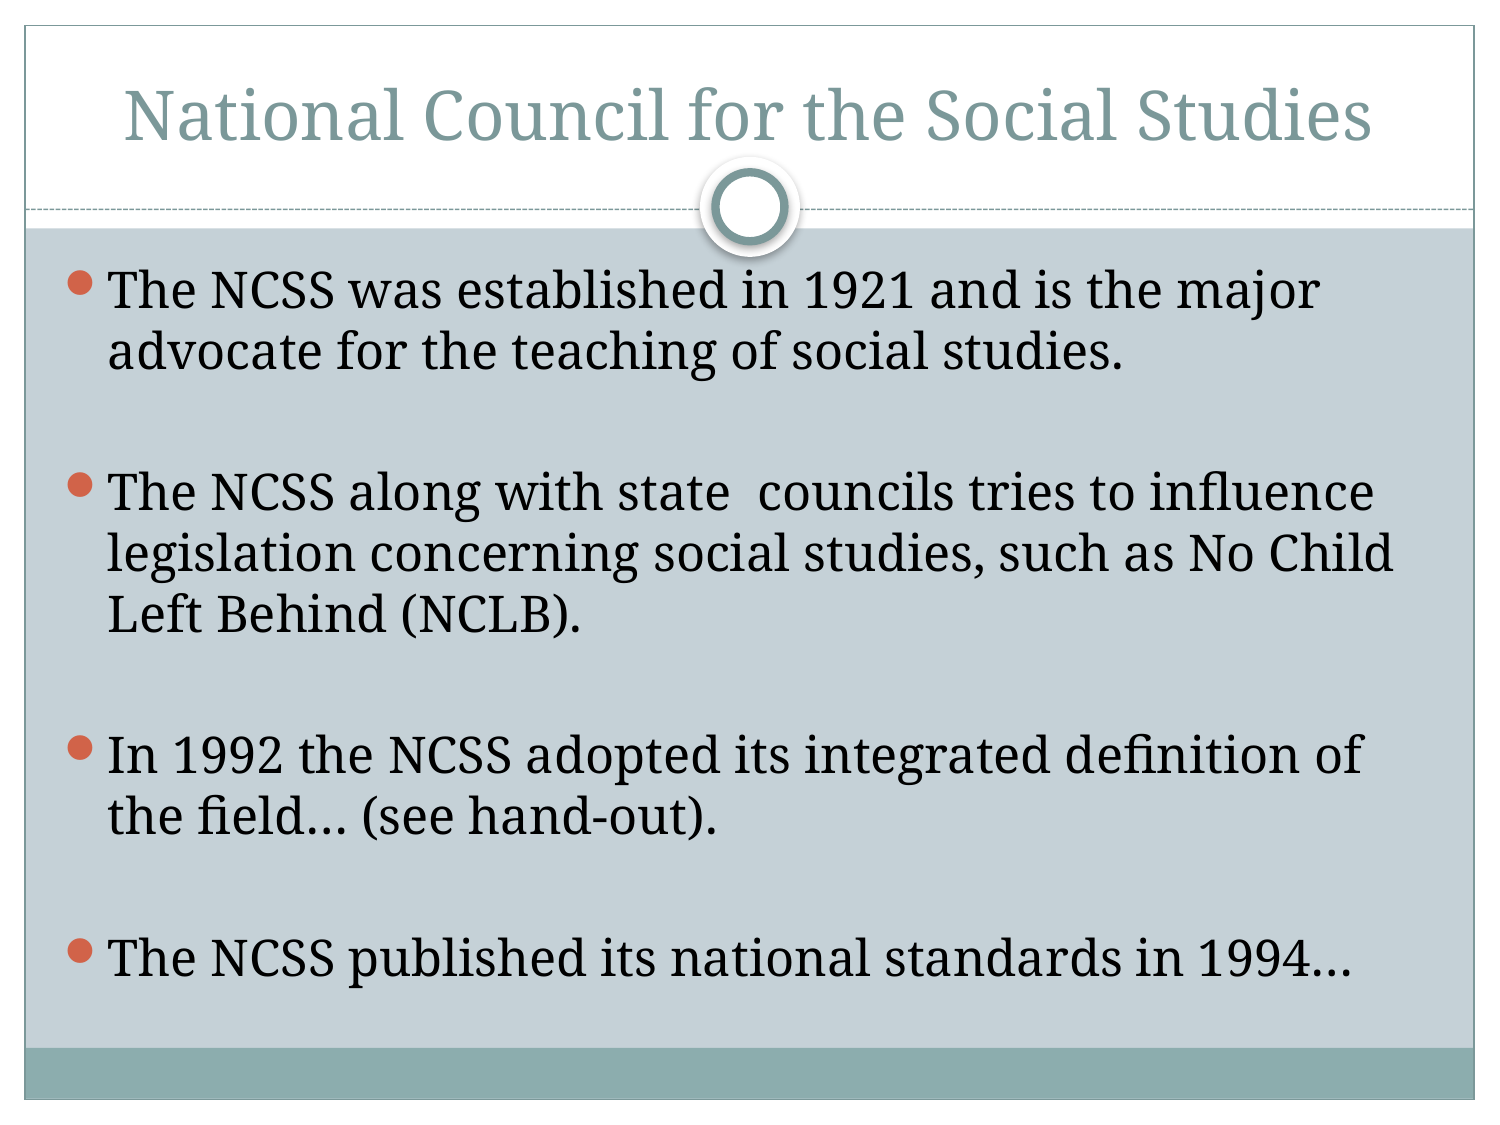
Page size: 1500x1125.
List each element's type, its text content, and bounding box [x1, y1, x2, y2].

list The NCSS was established in 1921 and is the major advocate for the teaching of social studies. The NCSS along with state councils tries to influence legislation concerning social studies, such as No Child Left Behind (NCLB). In 1992 the NCSS adopted its integrated definition of the field… (see hand-out). The NCSS published its national standards in 1994… [49, 250, 1445, 1001]
title National Council for the Social Studies [49, 37, 1450, 162]
